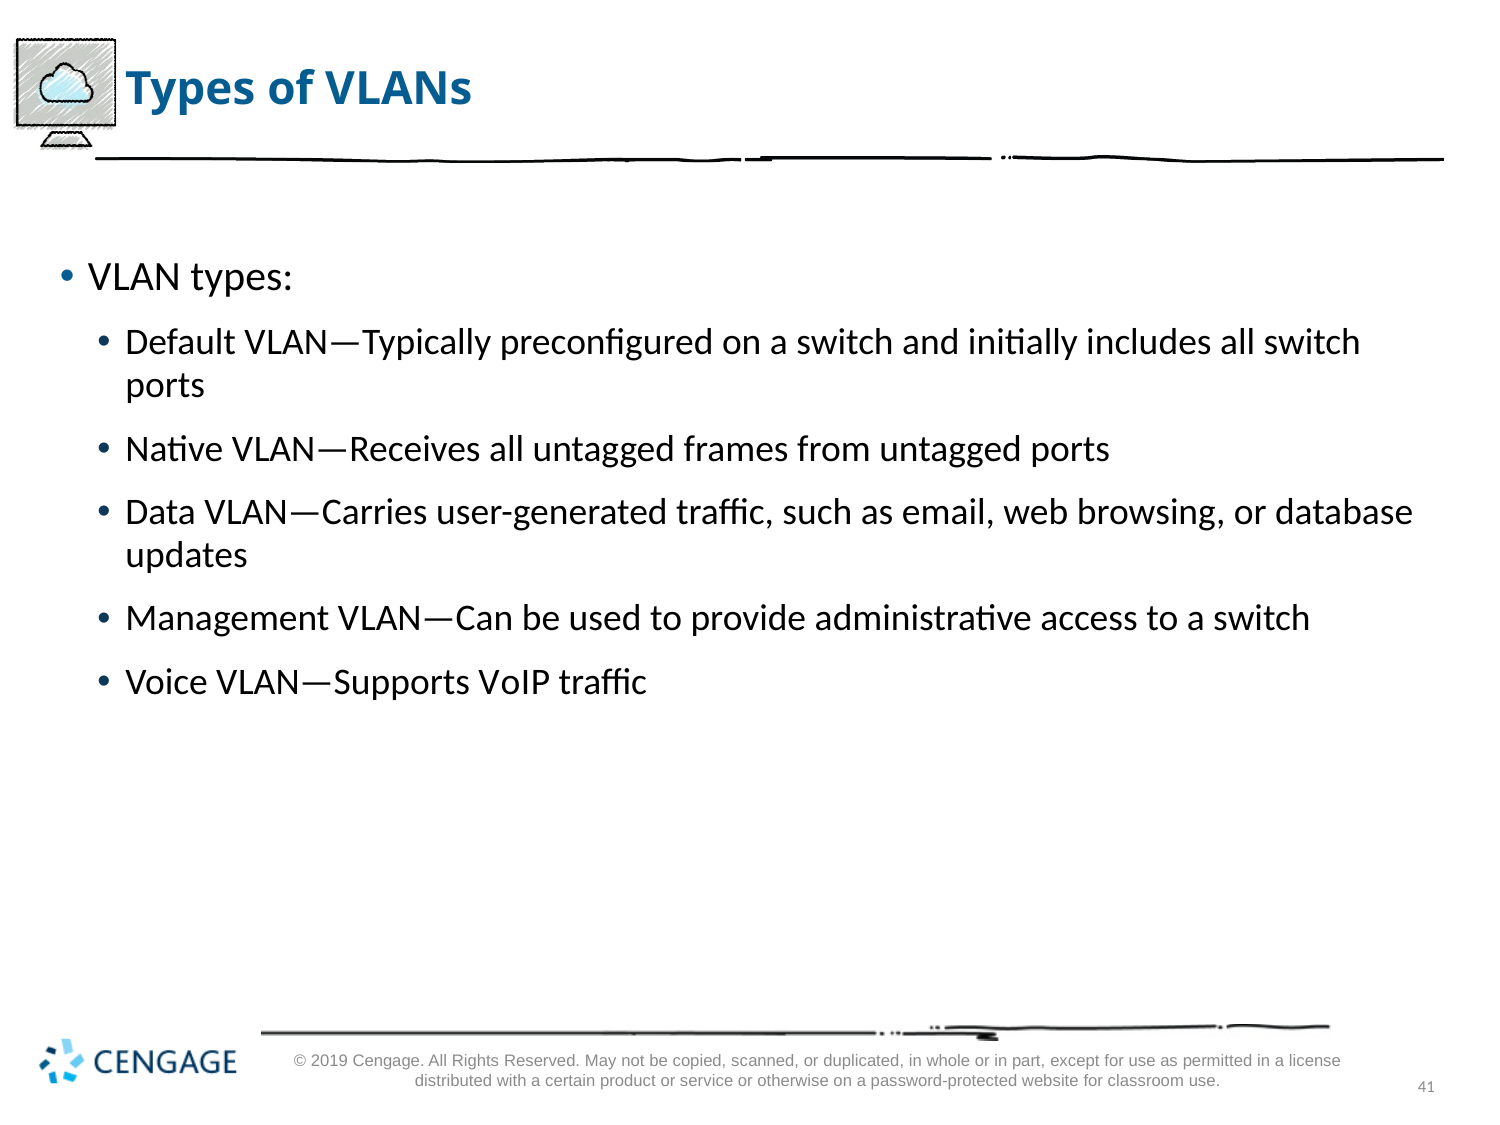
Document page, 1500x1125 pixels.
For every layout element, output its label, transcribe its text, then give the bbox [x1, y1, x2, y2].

title Types of V LANs [125, 66, 1442, 116]
picture [261, 1024, 1331, 1041]
picture [19, 1025, 249, 1096]
picture [95, 155, 1444, 163]
picture [13, 36, 117, 151]
footer © 2019 Cengage. All Rights Reserved. May not be copied, scanned, or duplicated, in whole or in part, except for use as permitted in a license distributed with a certain product or service or otherwise on a password-protected website for classroom use. [262, 1050, 1375, 1091]
list V LAN types: Default V LAN—Typically preconfigured on a switch and initially includes all switch ports Native V LAN—Receives all untagged frames from untagged ports Data V LAN—Carries user-generated traffic, such as email, web browsing, or database updates Management V LAN—Can be used to provide administrative access to a switch Voice V LAN—Supports V o I P traffic [59, 252, 1441, 708]
